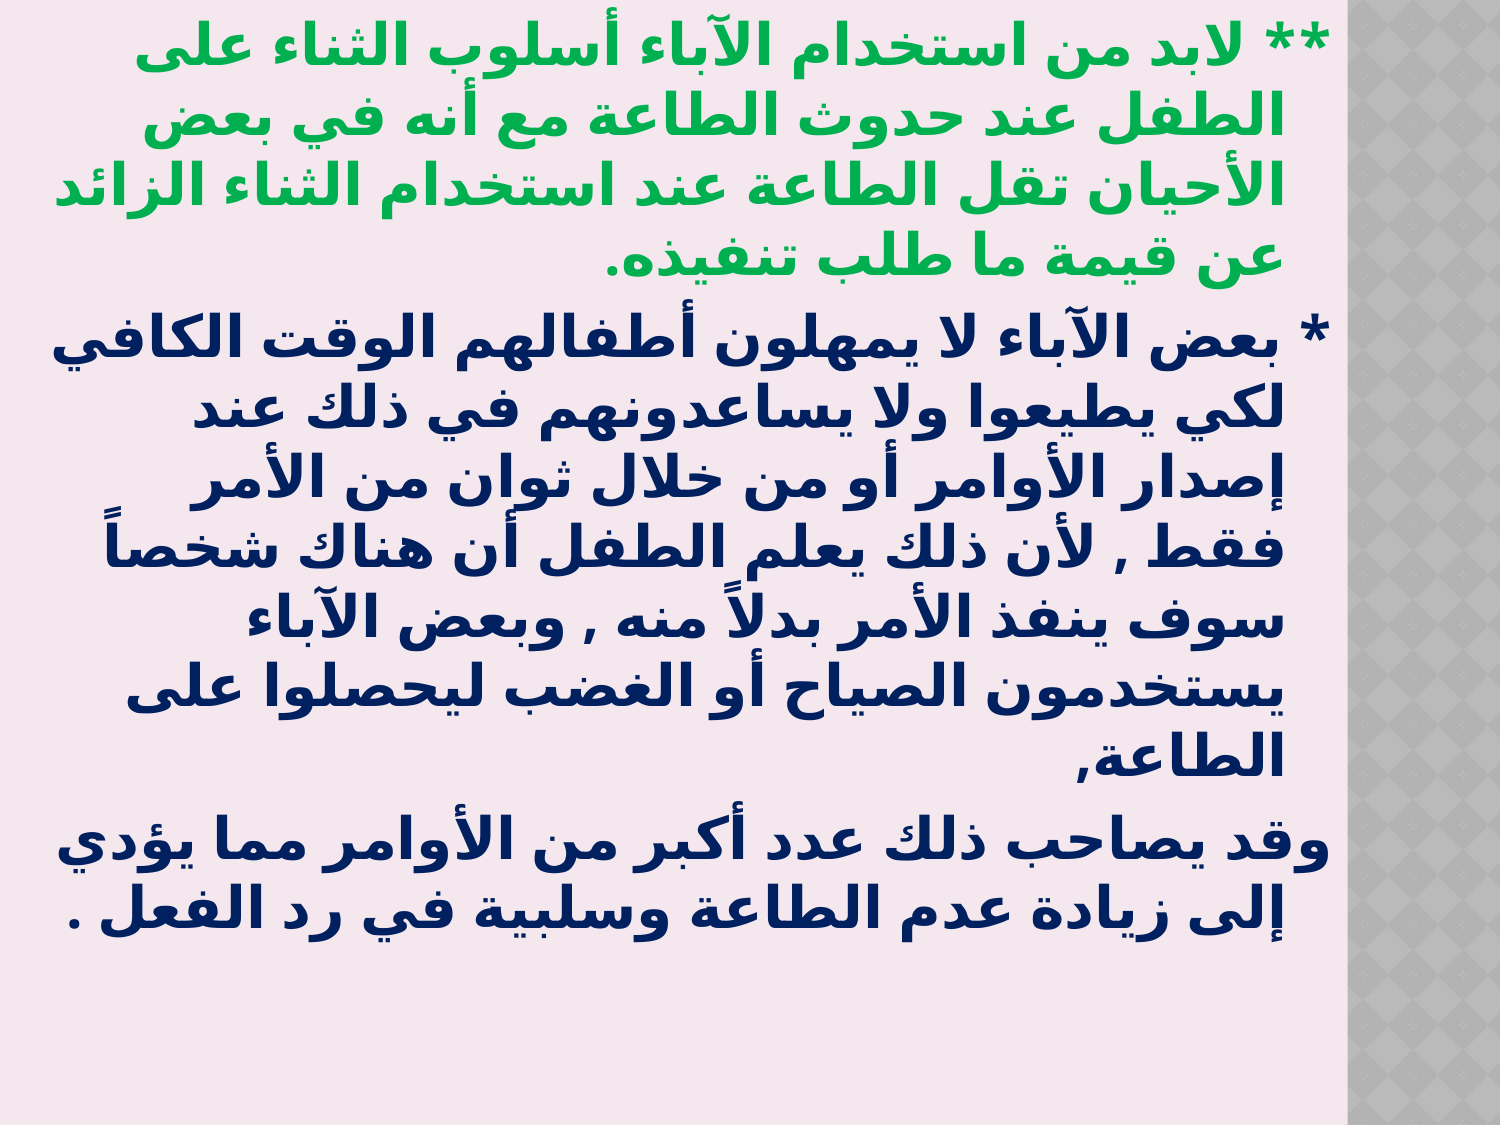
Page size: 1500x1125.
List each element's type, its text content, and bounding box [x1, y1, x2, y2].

list ** لابد من استخدام الآباء أسلوب الثناء على الطفل عند حدوث الطاعة مع أنه في بعض الأحيان تقل الطاعة عند استخدام الثناء الزائد عن قيمة ما طلب تنفيذه. * بعض الآباء لا يمهلون أطفالهم الوقت الكافي لكي يطيعوا ولا يساعدونهم في ذلك عند إصدار الأوامر أو من خلال ثوان من الأمر فقط , لأن ذلك يعلم الطفل أن هناك شخصاً سوف ينفذ الأمر بدلاً منه , وبعض الآباء يستخدمون الصياح أو الغضب ليحصلوا على الطاعة, وقد يصاحب ذلك عدد أكبر من الأوامر مما يؤدي إلى زيادة عدم الطاعة وسلبية في رد الفعل . [0, 0, 1348, 1125]
